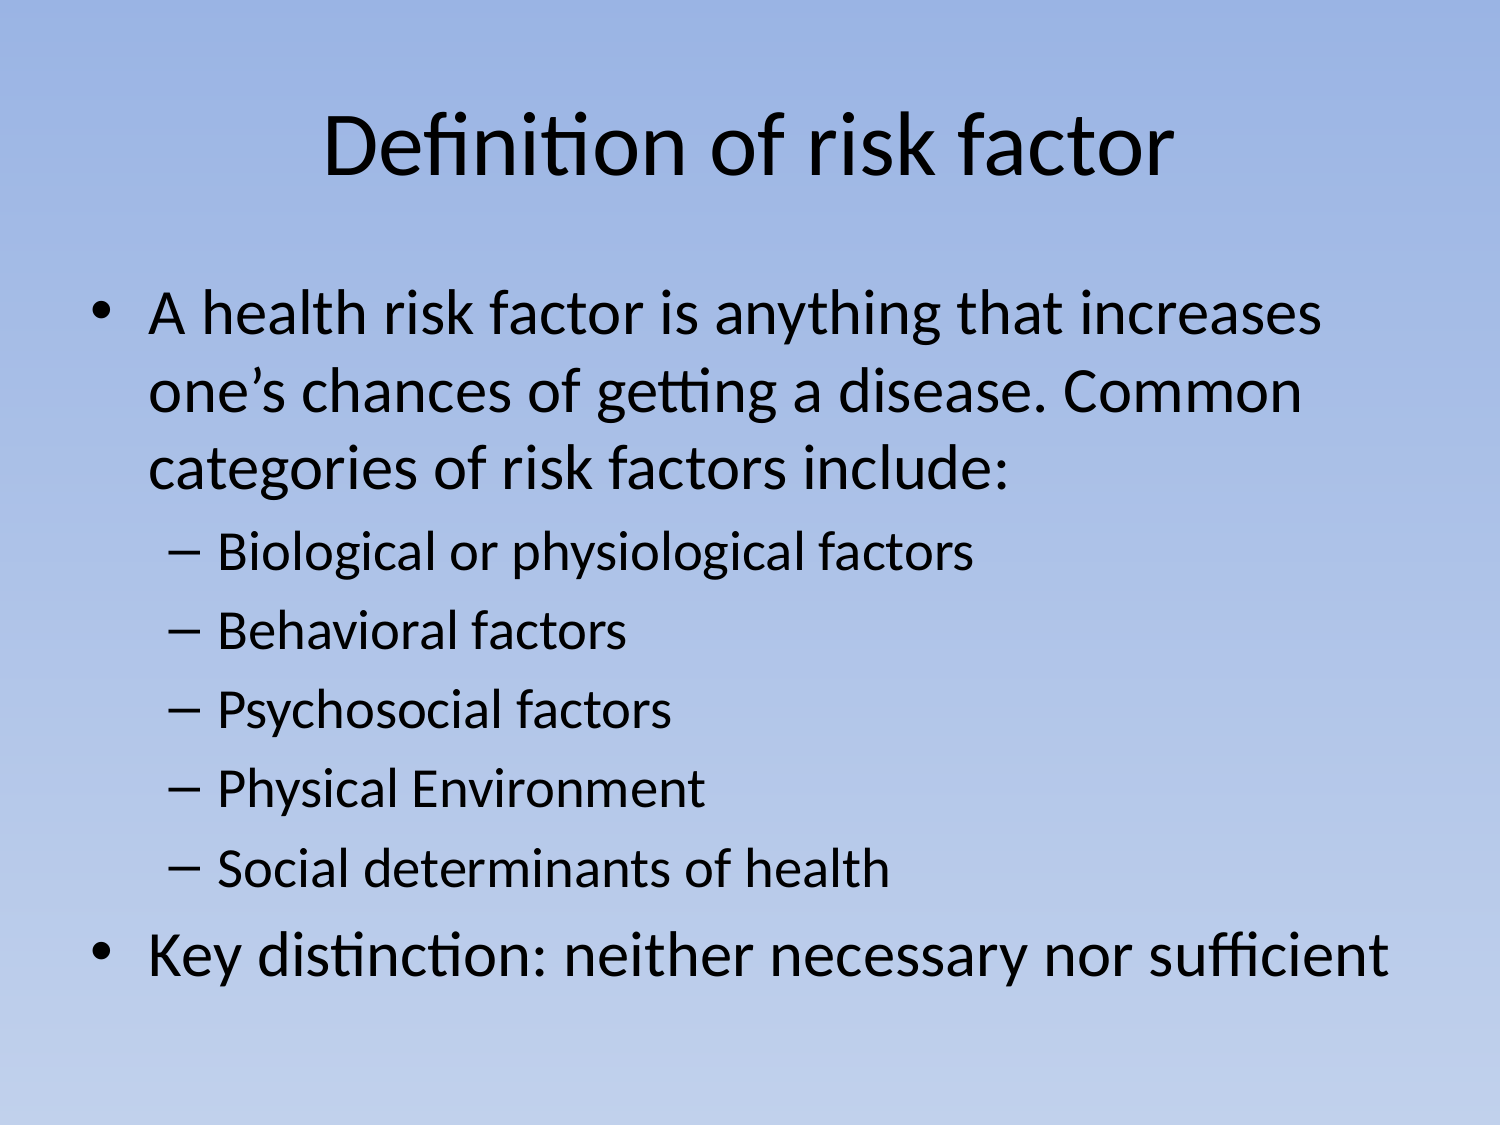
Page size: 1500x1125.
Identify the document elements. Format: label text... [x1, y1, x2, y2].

title Definition of risk factor [75, 45, 1425, 233]
list A health risk factor is anything that increases one’s chances of getting a disease. Common categories of risk factors include: Biological or physiological factors Behavioral factors Psychosocial factors Physical Environment Social determinants of health Key distinction: neither necessary nor sufficient [75, 262, 1425, 1005]
